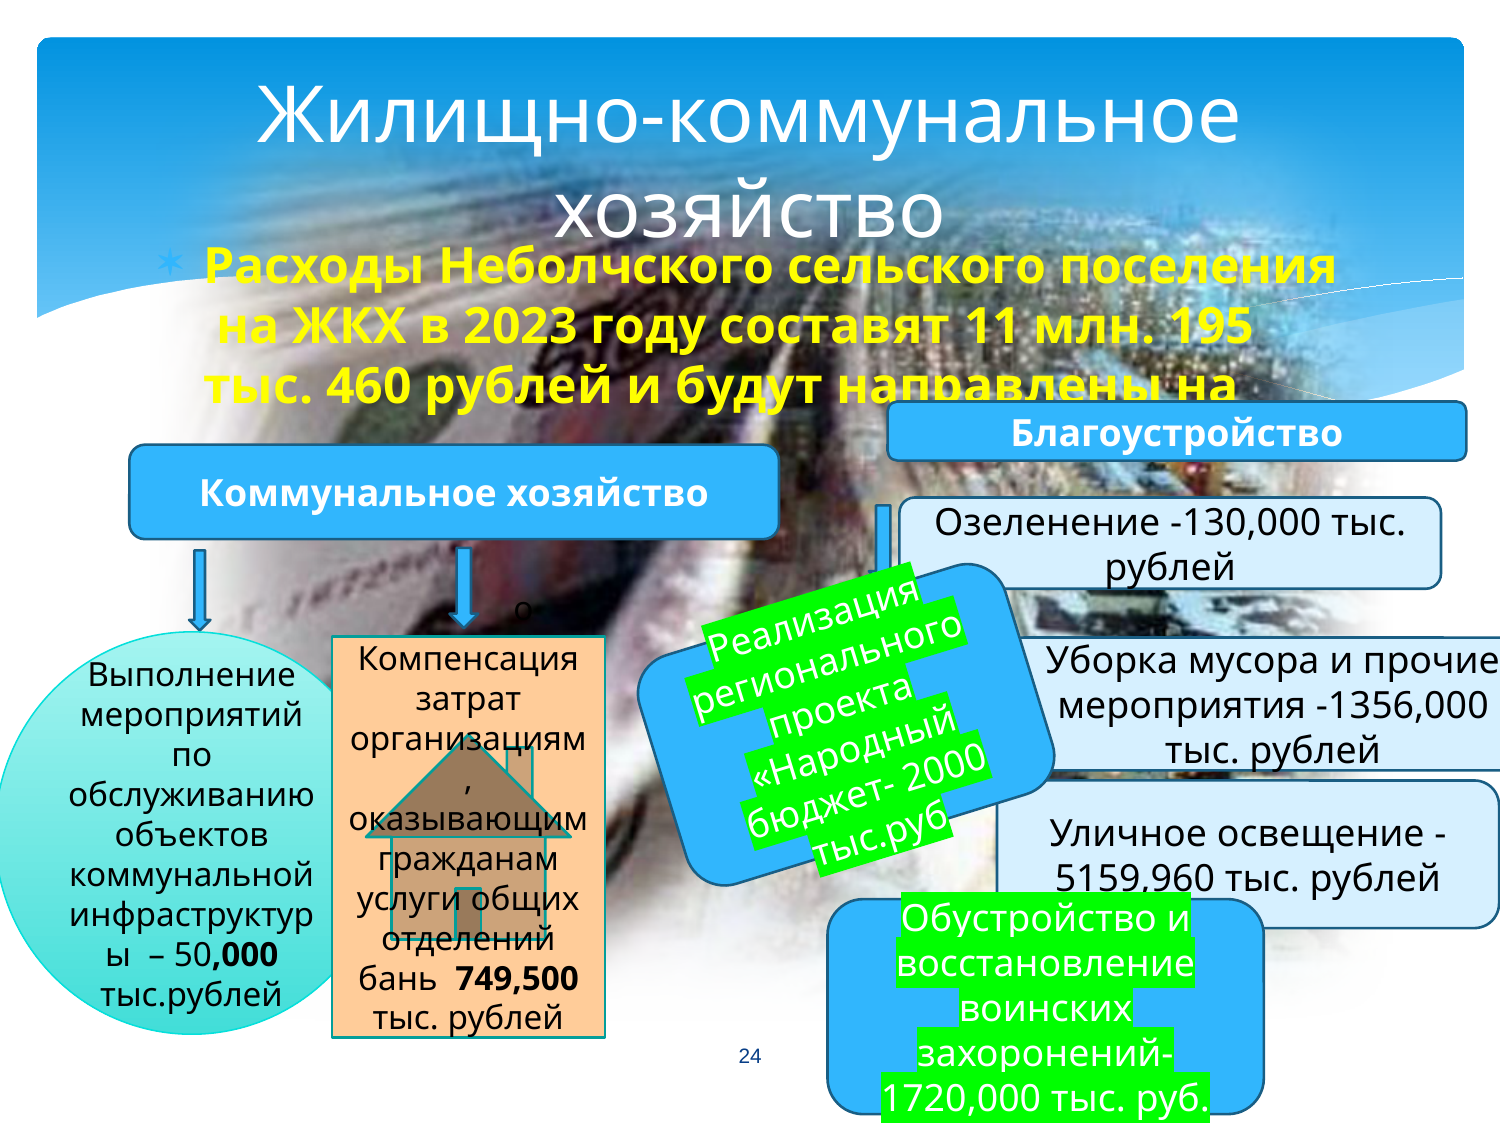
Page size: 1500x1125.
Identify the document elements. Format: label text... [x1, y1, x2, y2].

text_box Коммунальное хозяйство [127, 444, 140, 540]
text_box Уличное освещение -5159,960 тыс. рублей [1402, 779, 1500, 930]
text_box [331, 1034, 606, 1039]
title Жилищно-коммунальное хозяйство [75, 55, 1425, 261]
slide_number 24 [654, 1034, 826, 1086]
text_box Обустройство и восстановление воинских захоронений-1720,000 тыс. руб. [826, 1034, 1266, 1116]
text_box Уборка мусора и прочие мероприятия -1356,000 тыс. рублей [1402, 636, 1500, 772]
picture [146, 86, 1398, 1025]
text_box Благоустройство [1402, 400, 1468, 462]
text_box Выполнение мероприятий по обслуживанию объектов коммунальной инфраструктуры – 50,000 тыс.рублей [0, 638, 141, 1029]
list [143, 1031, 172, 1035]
text_box Озеленение -130,000 тыс. рублей [1402, 496, 1443, 591]
